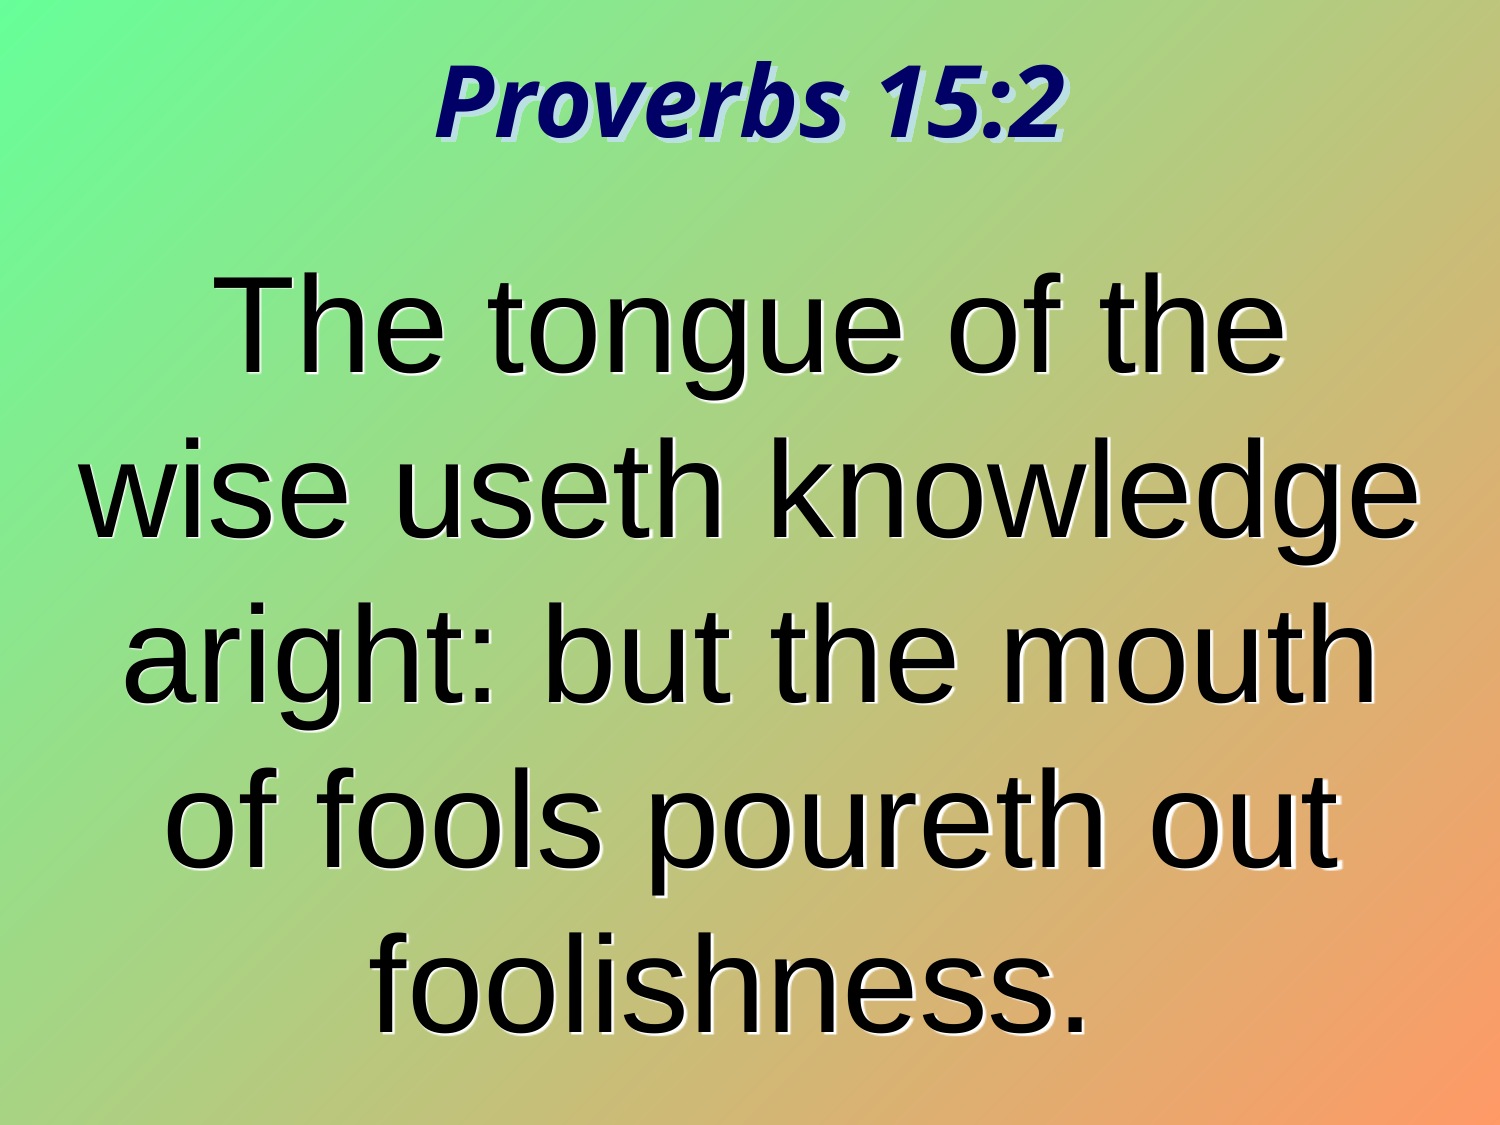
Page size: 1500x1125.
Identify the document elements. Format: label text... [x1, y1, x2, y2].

text_box Proverbs 15:2 [0, 29, 1500, 165]
text_box The tongue of the wise useth knowledge aright: but the mouth of fools poureth out foolishness. [53, 227, 1449, 1068]
